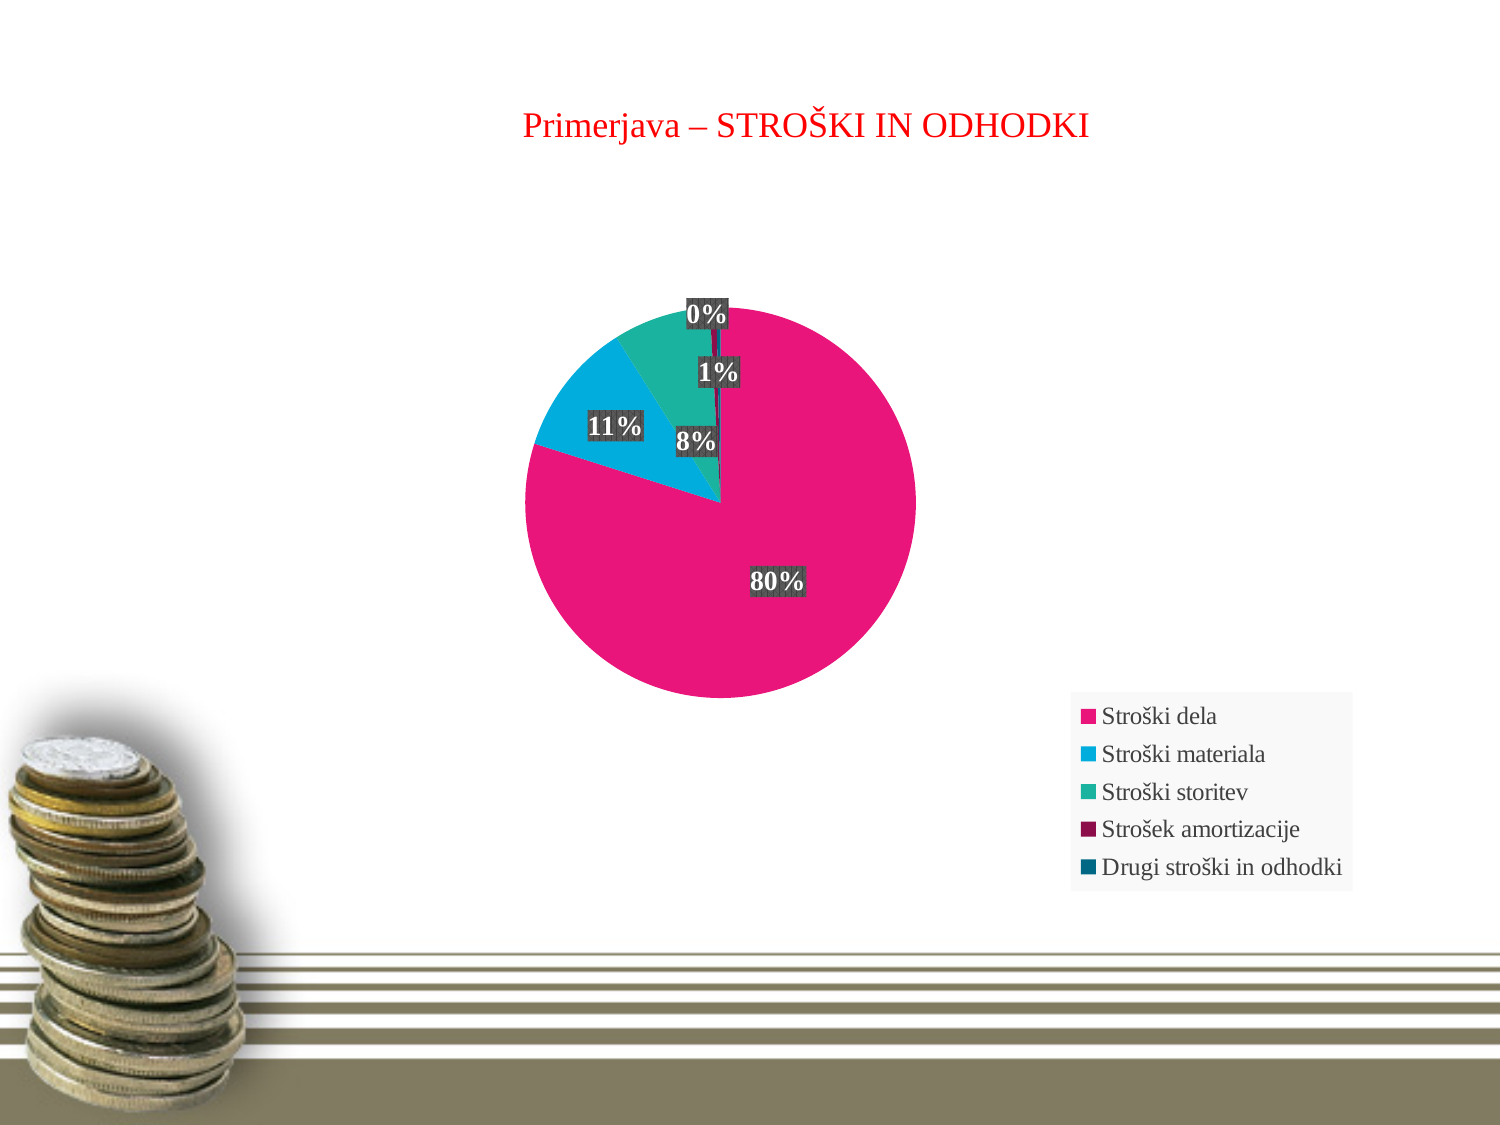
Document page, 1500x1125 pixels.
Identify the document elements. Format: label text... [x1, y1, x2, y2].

chart [187, 175, 1430, 950]
title Primerjava – STROŠKI IN ODHODKI [234, 93, 1388, 174]
picture [0, 0, 1500, 1125]
